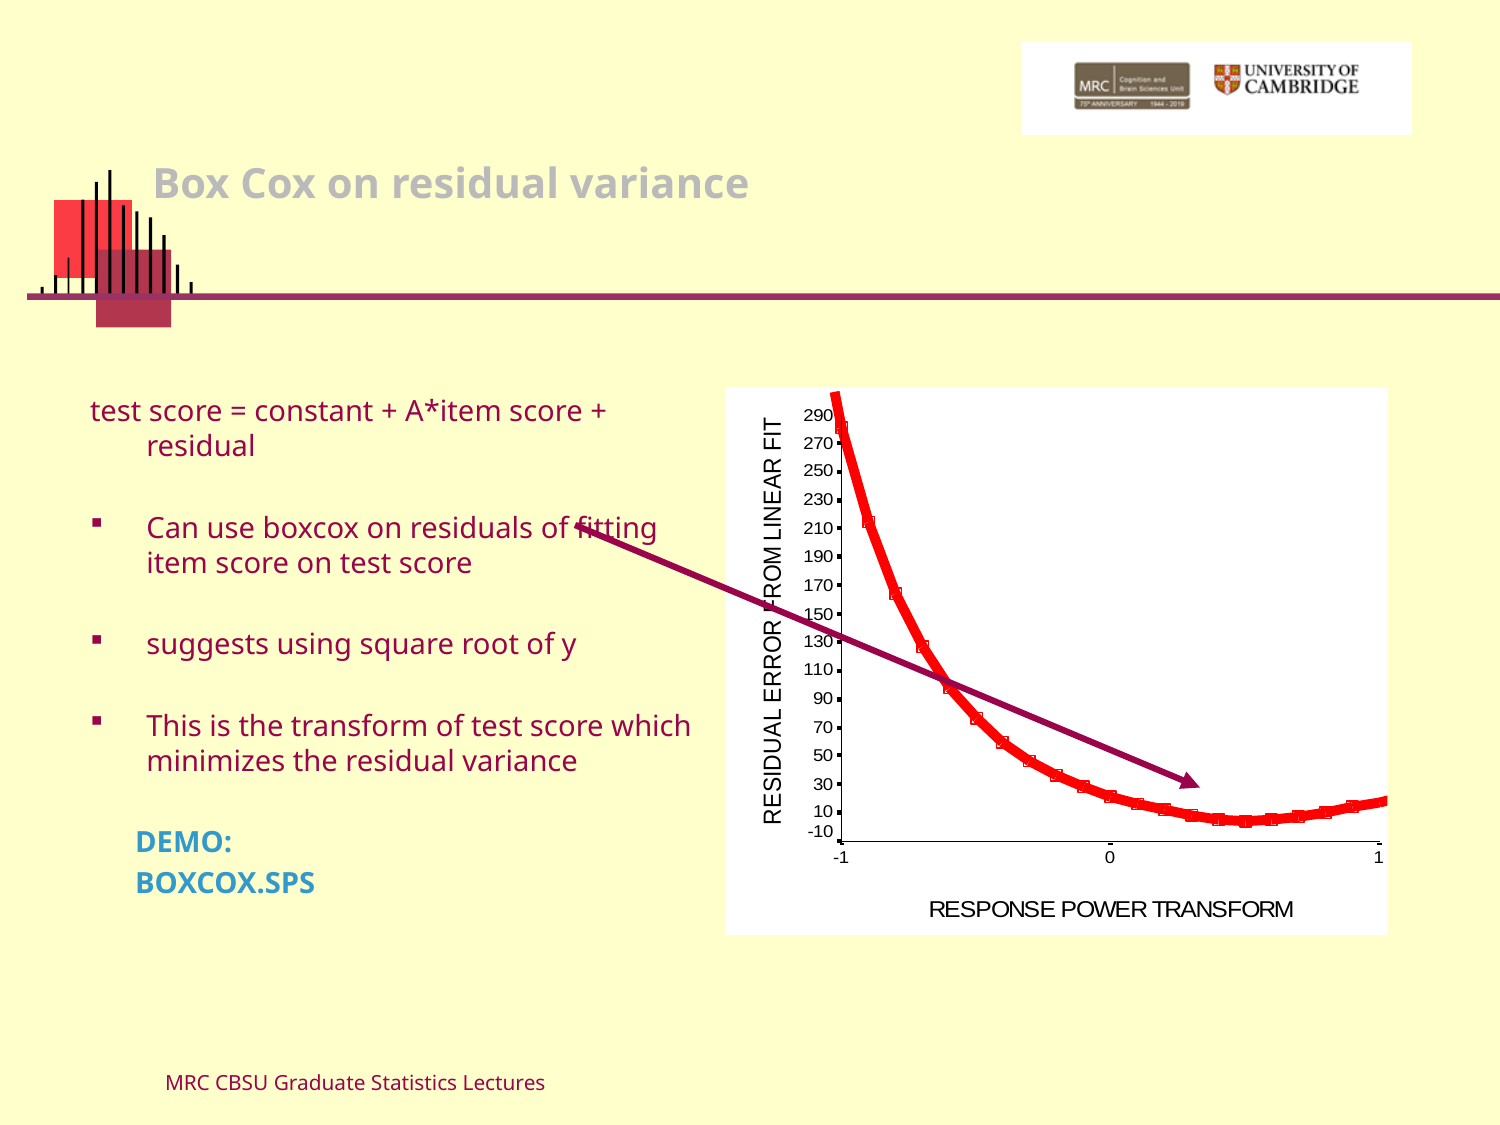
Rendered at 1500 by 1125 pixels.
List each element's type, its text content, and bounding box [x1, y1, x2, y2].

picture [1021, 42, 1412, 135]
footer MRC CBSU Graduate Statistics Lectures [149, 1062, 988, 1101]
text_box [724, 387, 1388, 935]
title Box Cox on residual variance [137, 137, 988, 233]
list test score = constant + A*item score + residual Can use boxcox on residuals of fitting item score on test score suggests using square root of y This is the transform of test score which minimizes the residual variance DEMO: BOXCOX.SPS [75, 262, 738, 1038]
